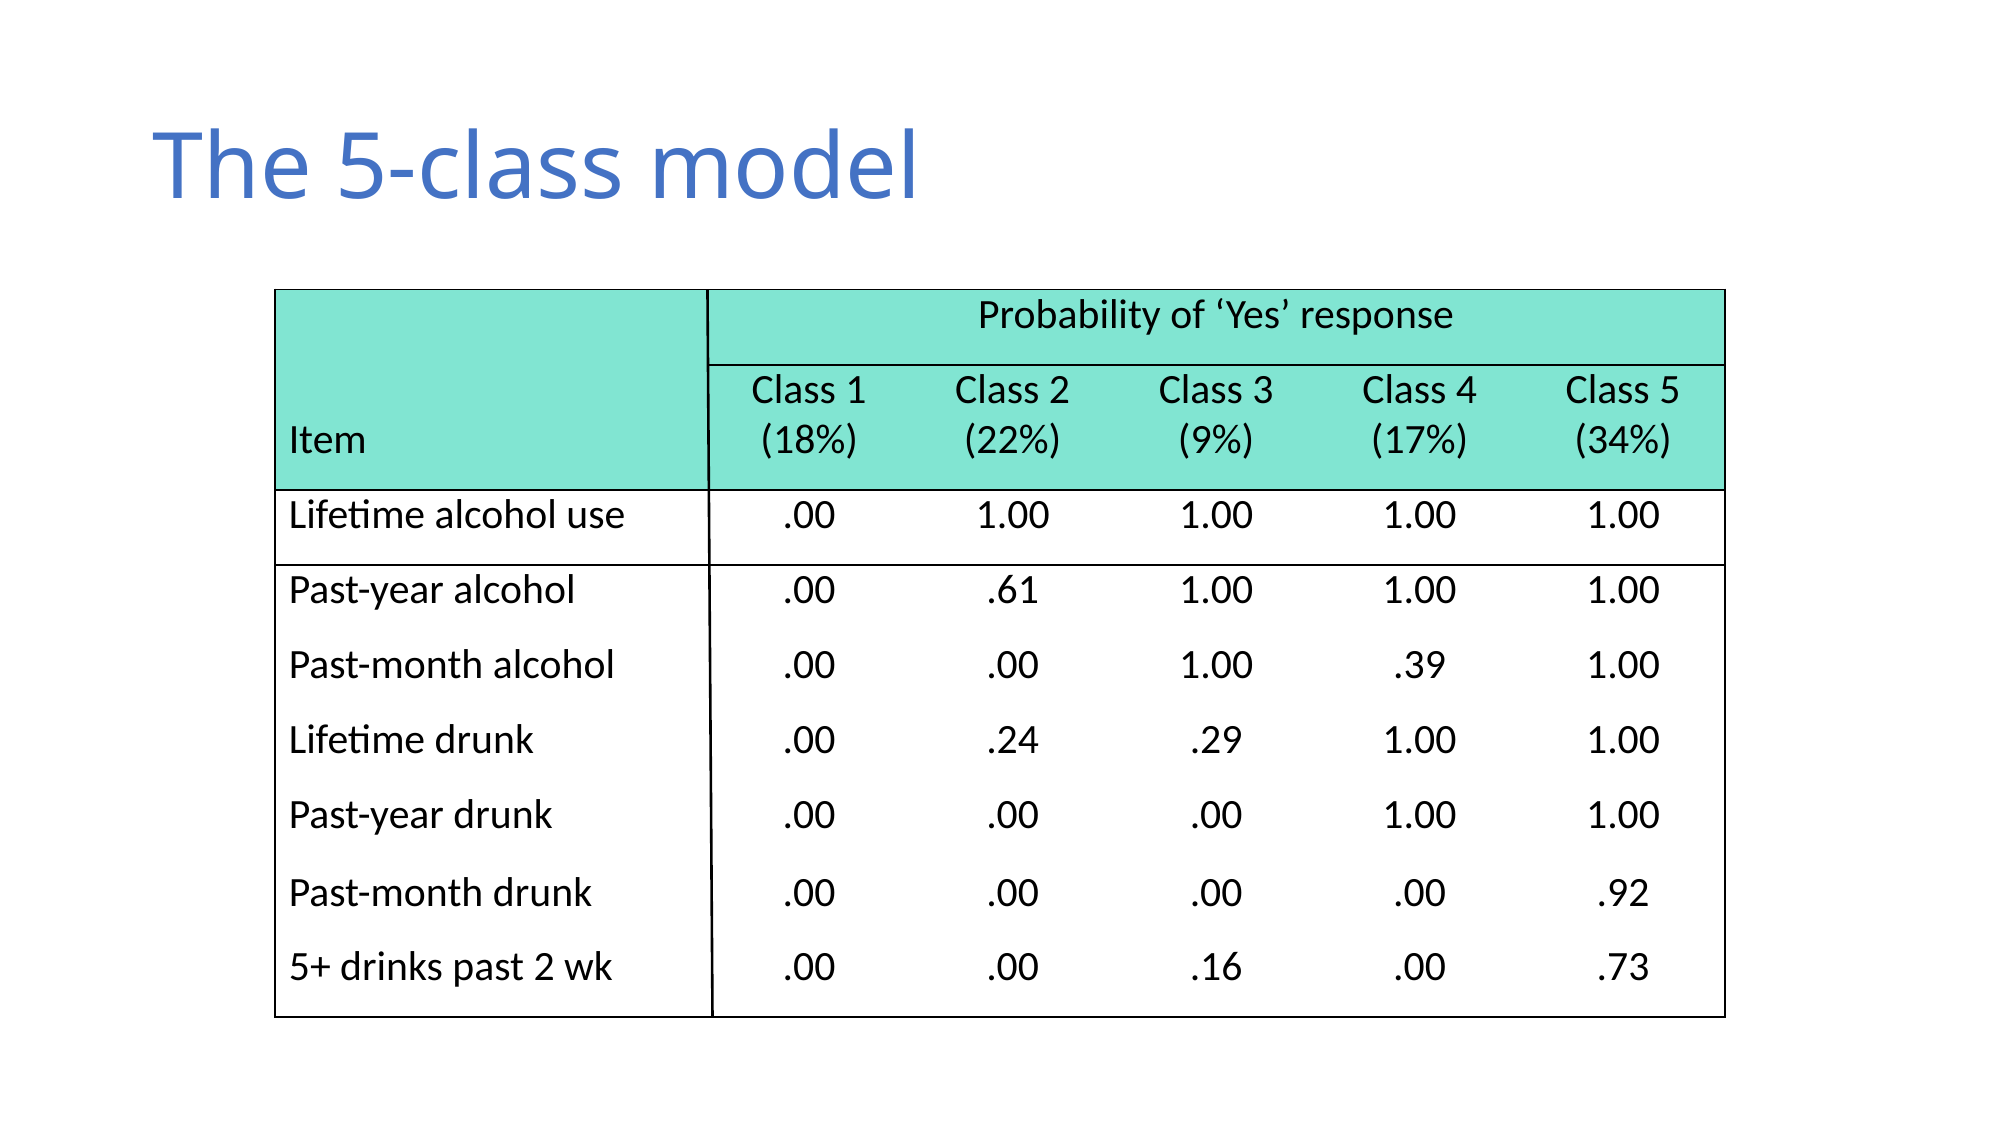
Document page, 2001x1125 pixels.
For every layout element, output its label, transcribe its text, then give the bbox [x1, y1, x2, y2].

table_cell .00 [911, 640, 1114, 715]
table_cell .29 [1114, 715, 1318, 790]
table_cell 1.00 [1318, 491, 1521, 564]
table_cell 1.00 [1521, 790, 1724, 867]
table_cell 1.00 [1521, 491, 1724, 564]
table_cell 1.00 [1521, 566, 1724, 640]
table_cell .00 [1114, 790, 1318, 867]
table_cell .39 [1318, 640, 1521, 715]
table_cell Past-year alcohol [276, 566, 707, 640]
table_cell .00 [713, 566, 911, 640]
table_cell .00 [911, 790, 1114, 867]
table_cell 1.00 [1318, 790, 1521, 867]
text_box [707, 289, 713, 1018]
table_header Probability of ‘Yes’ response [713, 290, 1724, 364]
table_cell .16 [1114, 942, 1318, 1016]
table_cell Lifetime drunk [276, 715, 707, 790]
table_cell .24 [911, 715, 1114, 790]
table_cell .92 [1521, 867, 1724, 942]
table_cell Class 5 (34%) [1521, 366, 1724, 489]
table_cell Class 2 (22%) [911, 366, 1114, 489]
table_cell Lifetime alcohol use [276, 491, 707, 564]
table_cell .00 [713, 491, 911, 564]
table_cell .00 [911, 867, 1114, 942]
table_cell .00 [1114, 867, 1318, 942]
title The 5-class model [137, 59, 1863, 278]
table_cell .00 [713, 790, 911, 867]
table_cell Item [276, 365, 707, 489]
table_cell 1.00 [1114, 640, 1318, 715]
table_cell 1.00 [1521, 715, 1724, 790]
table_cell 1.00 [1114, 491, 1318, 564]
table_cell Past-year drunk [276, 790, 707, 867]
table_cell 1.00 [911, 491, 1114, 564]
table_header [276, 290, 706, 365]
table_cell Class 4 (17%) [1318, 366, 1521, 489]
table_cell Past-month drunk [276, 867, 707, 942]
table_cell .00 [713, 640, 911, 715]
table_cell Class 1 (18%) [713, 366, 911, 489]
table_cell .61 [911, 566, 1114, 640]
table_cell Past-month alcohol [276, 640, 707, 715]
table_cell .00 [1318, 867, 1521, 942]
table_cell .00 [713, 715, 911, 790]
table_cell 1.00 [1114, 566, 1318, 640]
table_cell .00 [911, 942, 1114, 1016]
table_cell 5+ drinks past 2 wk [276, 942, 707, 1016]
table_cell .00 [714, 942, 911, 1016]
table_cell 1.00 [1318, 715, 1521, 790]
table_cell Class 3 (9%) [1114, 366, 1318, 489]
table_cell .00 [713, 867, 911, 942]
table_cell 1.00 [1318, 566, 1521, 640]
table_cell .00 [1318, 942, 1521, 1016]
table_cell 1.00 [1521, 640, 1724, 715]
table_cell .73 [1521, 942, 1724, 1016]
